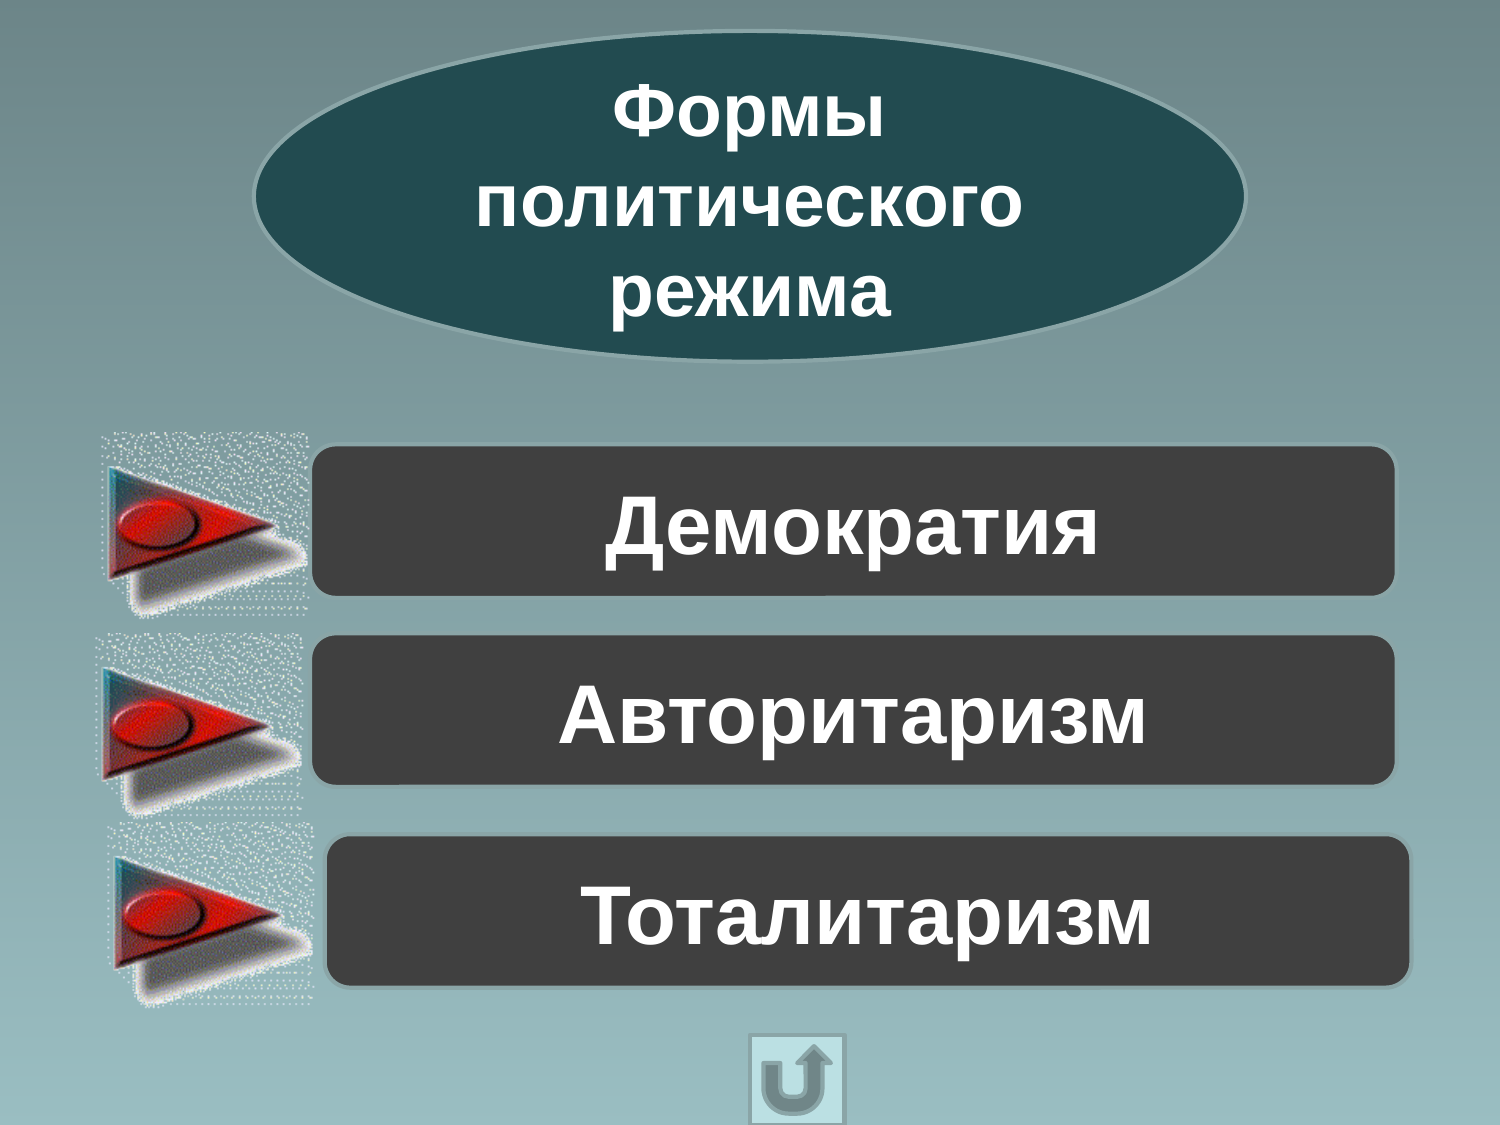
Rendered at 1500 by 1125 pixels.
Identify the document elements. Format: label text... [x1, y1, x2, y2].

text_box Формы политического режима [251, 28, 1249, 364]
text_box [748, 1033, 847, 1125]
text_box Демократия [316, 442, 1399, 600]
text_box Тоталитаризм [322, 832, 1414, 990]
text_box Авторитаризм [310, 631, 1399, 789]
picture [88, 432, 317, 1039]
